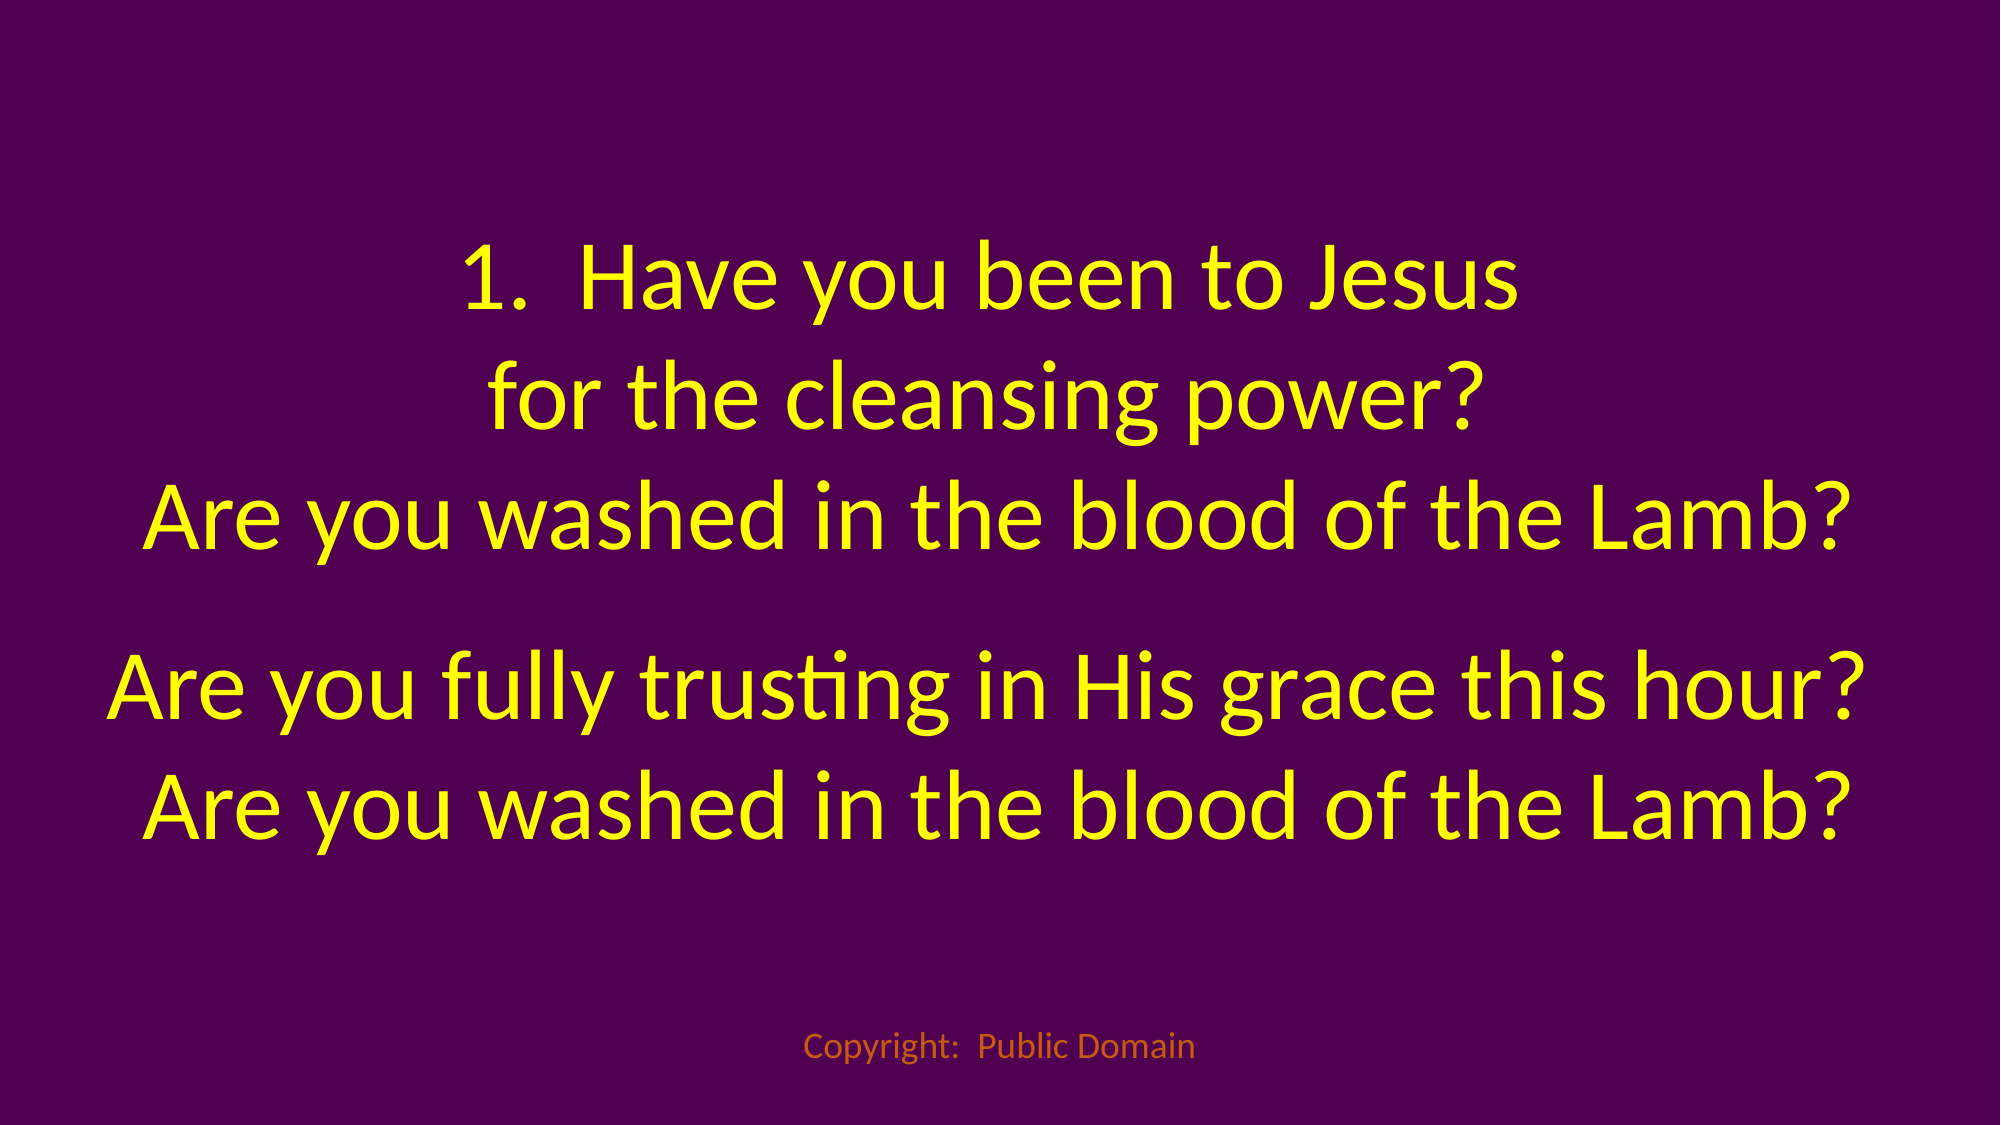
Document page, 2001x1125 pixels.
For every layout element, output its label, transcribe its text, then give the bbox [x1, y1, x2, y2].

text_box 1. Have you been to Jesus for the cleansing power? Are you washed in the blood of the Lamb? Are you fully trusting in His grace this hour? Are you washed in the blood of the Lamb? [0, 202, 2000, 867]
text_box Copyright: Public Domain [26, 1013, 1973, 1074]
